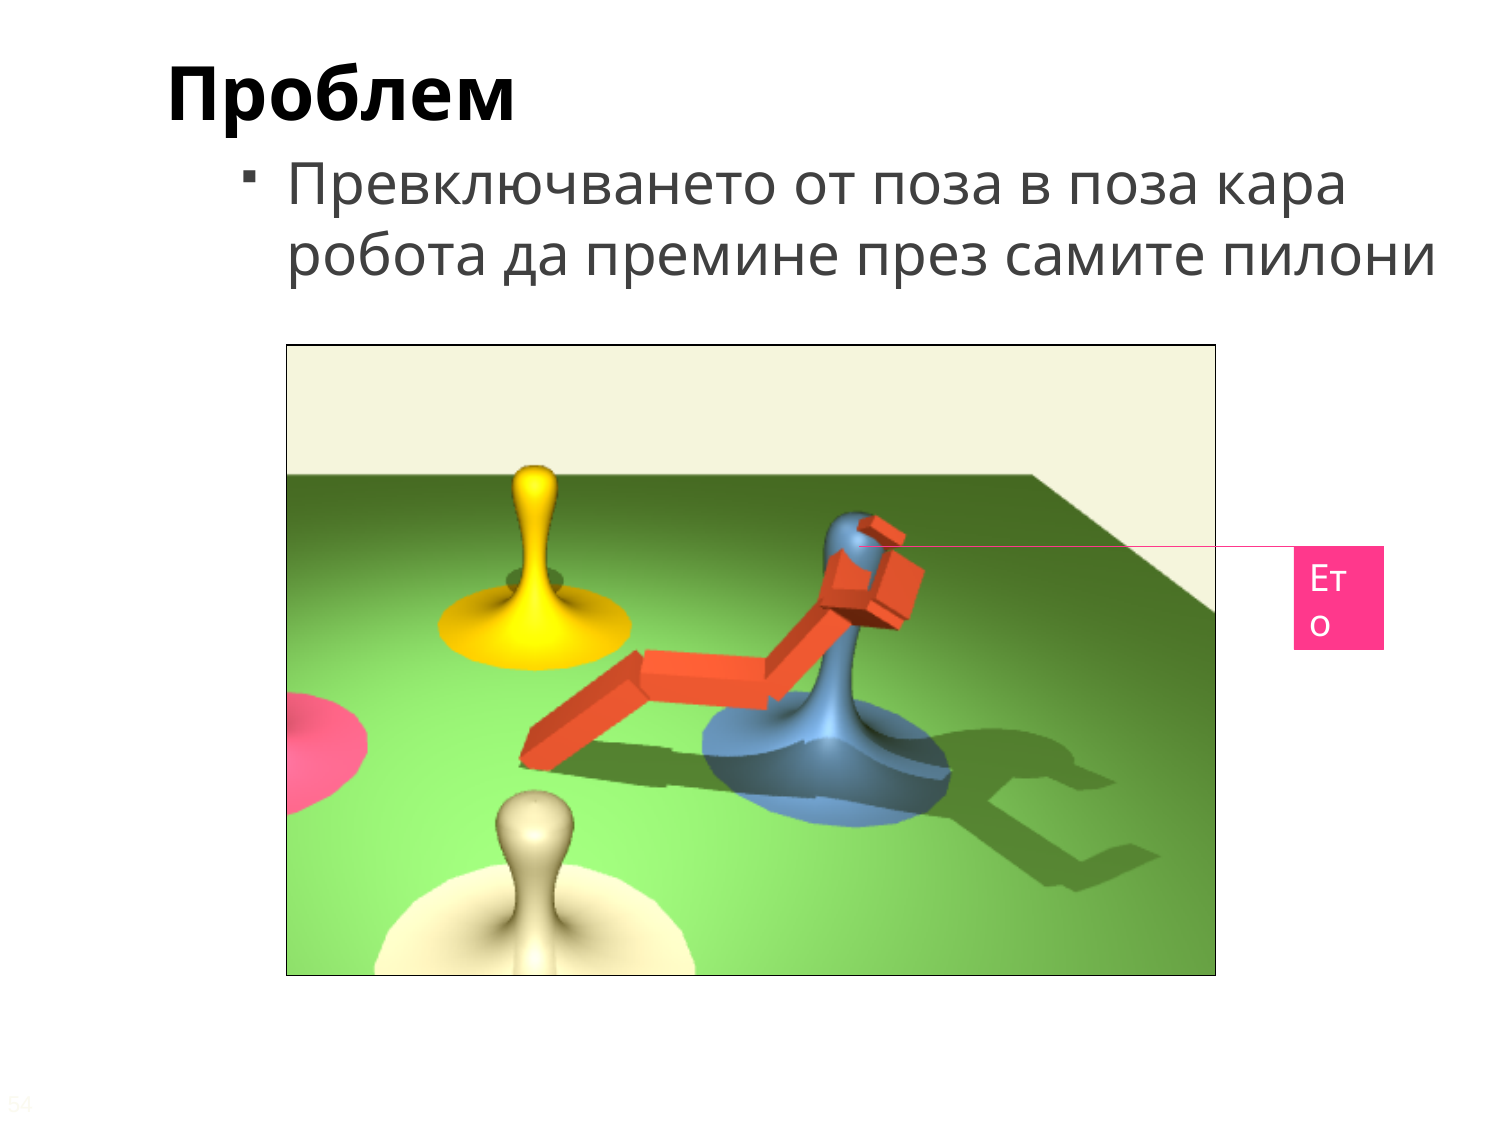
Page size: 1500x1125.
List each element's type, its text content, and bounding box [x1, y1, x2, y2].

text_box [858, 546, 1384, 650]
picture [287, 345, 1216, 976]
list Проблем Превключването от поза в поза кара робота да премине през самите пилони [150, 37, 1488, 1113]
